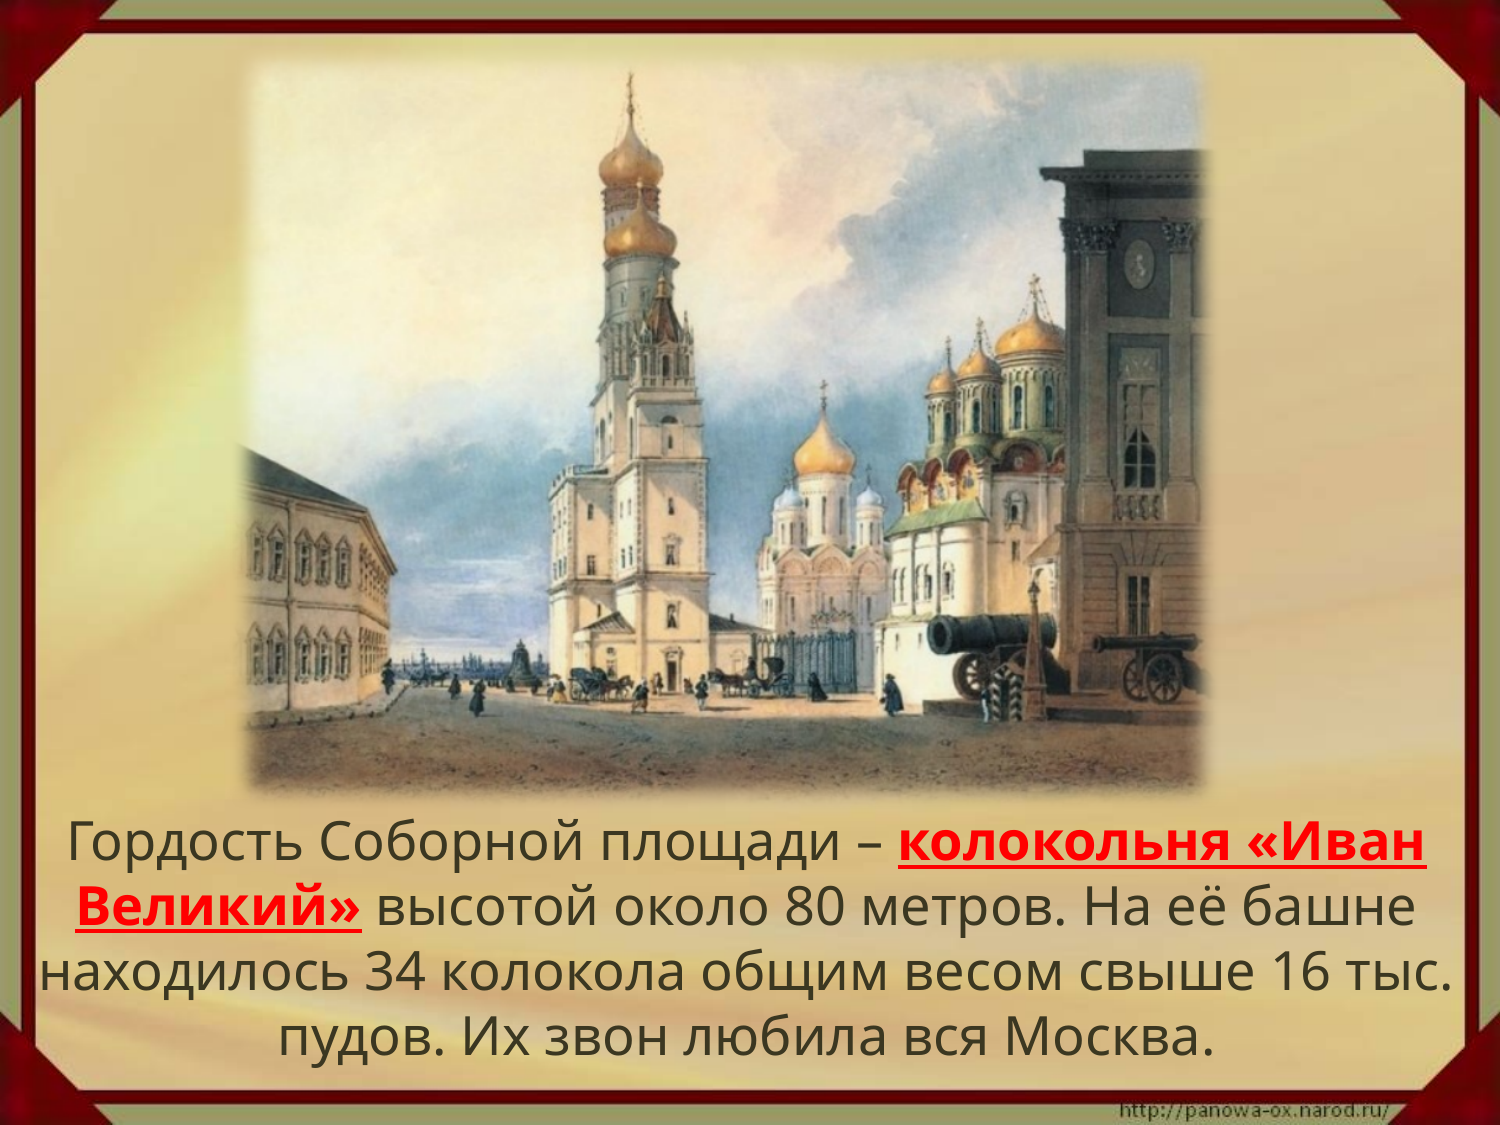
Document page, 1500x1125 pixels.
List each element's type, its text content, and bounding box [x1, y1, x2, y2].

picture [0, 0, 1500, 1125]
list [229, 42, 1221, 811]
list Гордость Соборной площади – колокольня «Иван Великий» высотой около 80 метров. На её башне находилось 34 колокола общим весом свыше 16 тыс. пудов. Их звон любила вся Москва. [0, 798, 1471, 1118]
